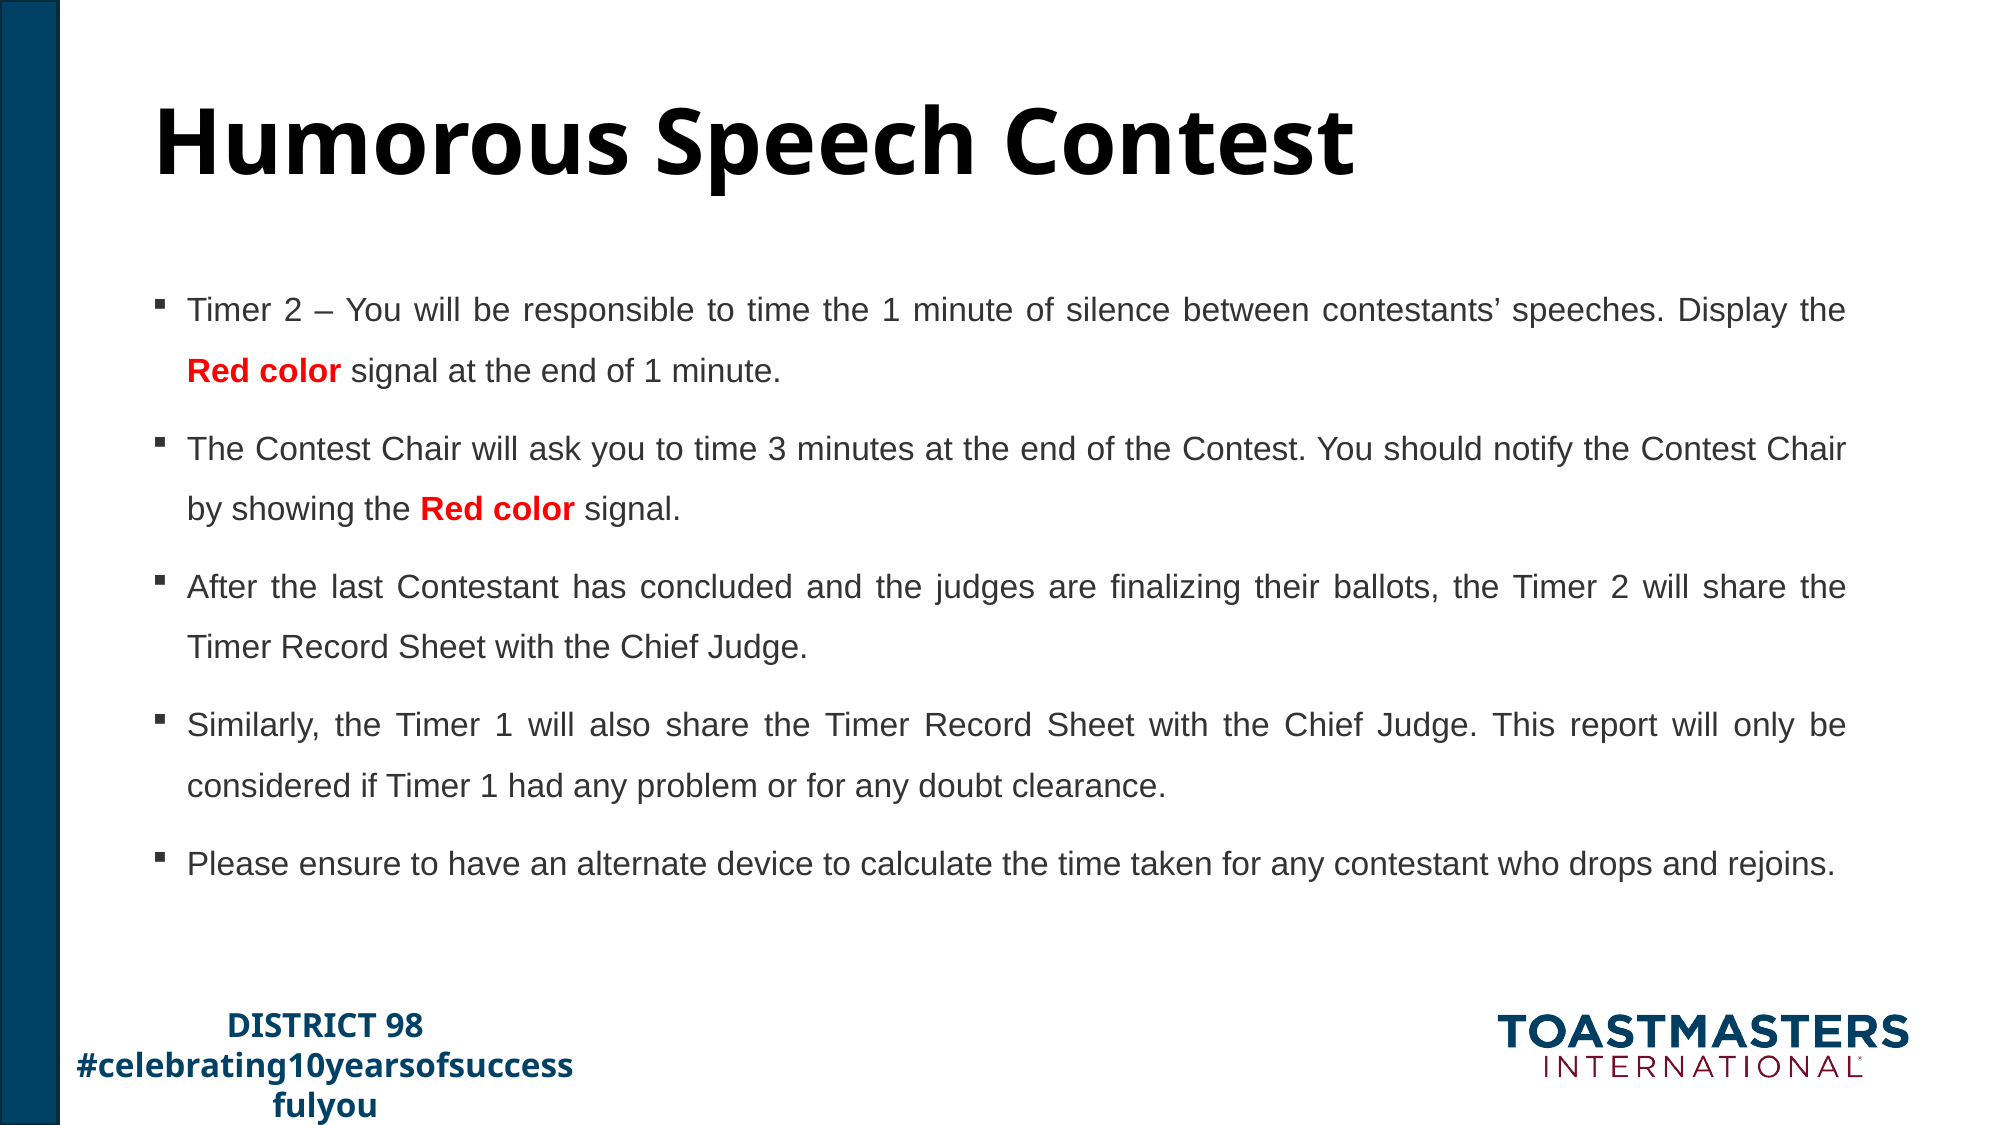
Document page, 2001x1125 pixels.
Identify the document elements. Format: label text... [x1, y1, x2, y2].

title Humorous Speech Contest [137, 59, 1944, 229]
picture [1383, 631, 2000, 1125]
list Timer 2 – You will be responsible to time the 1 minute of silence between contestants’ speeches. Display the Red color signal at the end of 1 minute. The Contest Chair will ask you to time 3 minutes at the end of the Contest. You should notify the Contest Chair by showing the Red color signal. After the last Contestant has concluded and the judges are finalizing their ballots, the Timer 2 will share the Timer Record Sheet with the Chief Judge. Similarly, the Timer 1 will also share the Timer Record Sheet with the Chief Judge. This report will only be considered if Timer 1 had any problem or for any doubt clearance. Please ensure to have an alternate device to calculate the time taken for any contestant who drops and rejoins. [137, 260, 1865, 950]
text_box DISTRICT 98 #celebrating10yearsofsuccessfulyou [57, 996, 593, 1125]
text_box [0, 0, 60, 1125]
